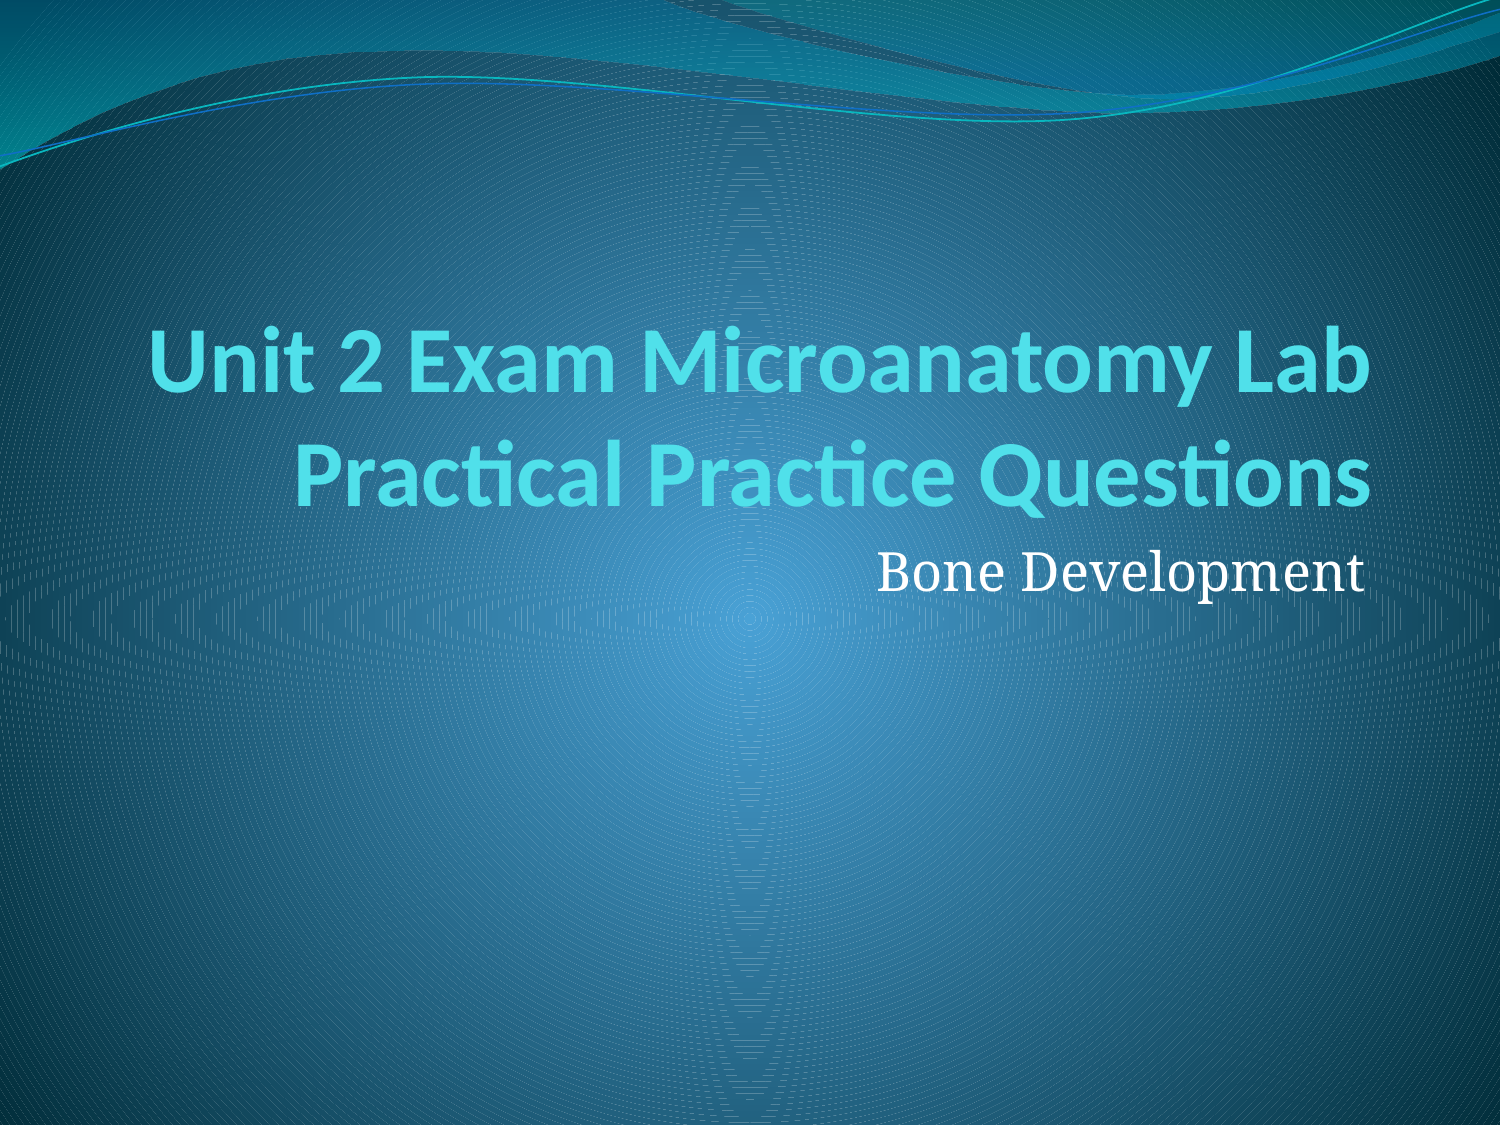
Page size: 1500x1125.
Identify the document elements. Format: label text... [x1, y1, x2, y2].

subtitle Bone Development [87, 529, 1376, 818]
title Unit 2 Exam Microanatomy Lab Practical Practice Questions [87, 224, 1376, 525]
